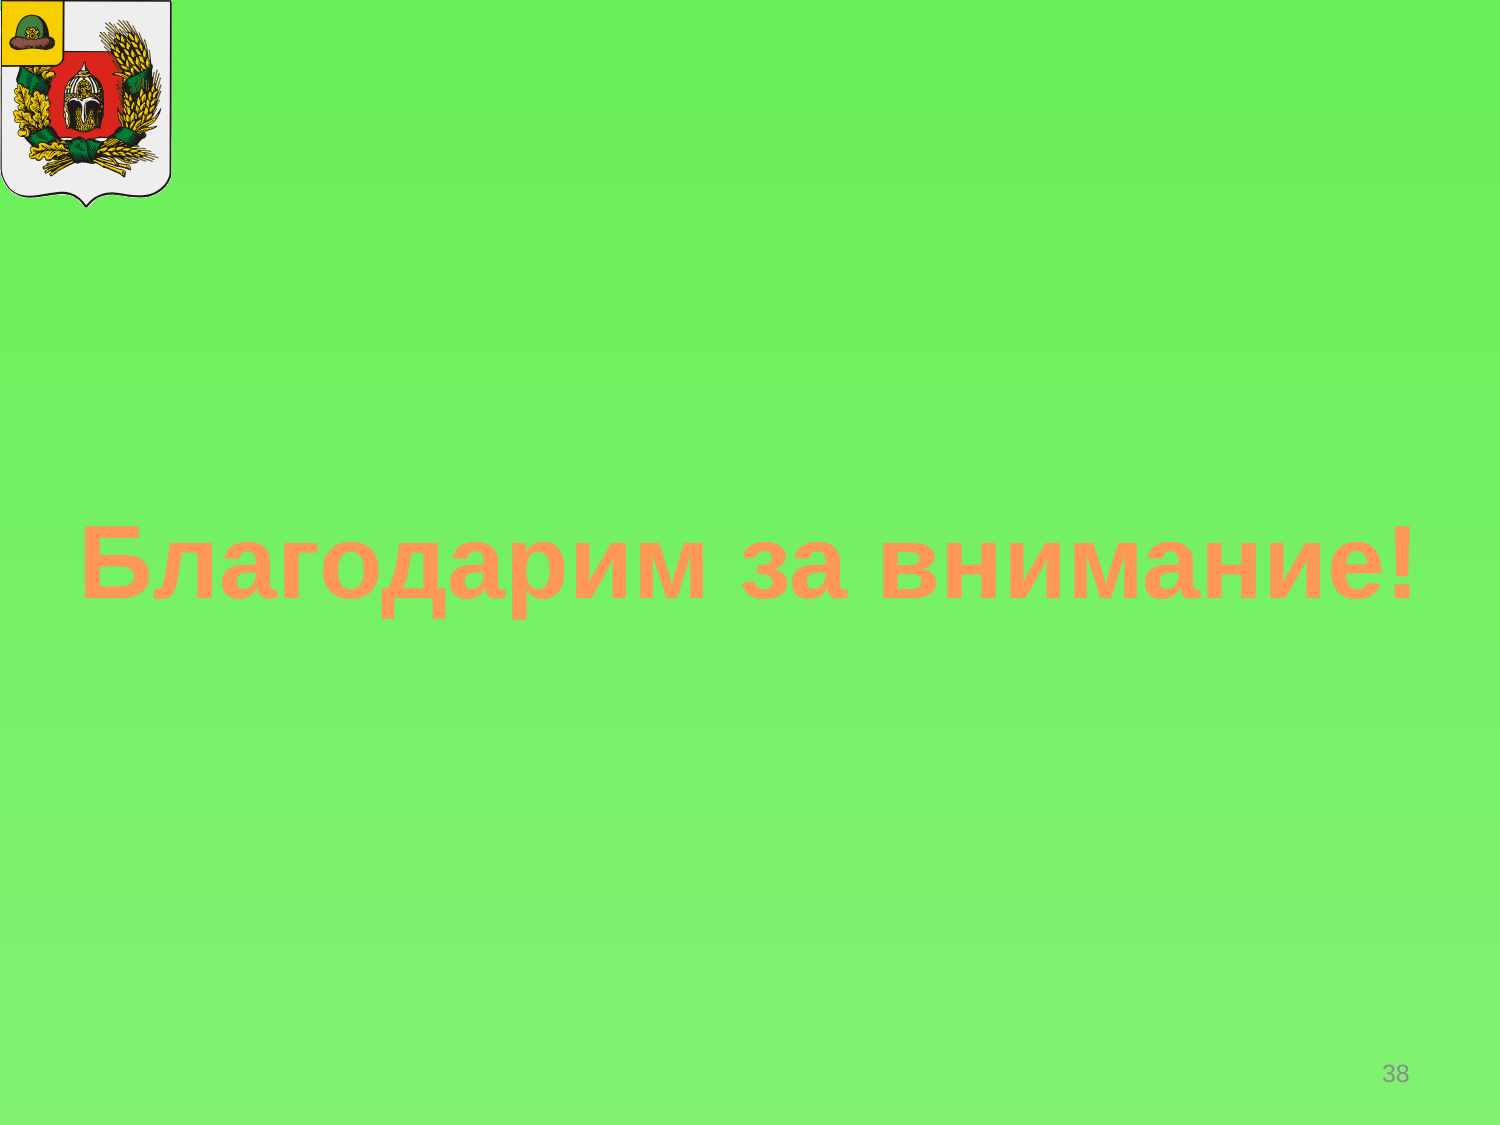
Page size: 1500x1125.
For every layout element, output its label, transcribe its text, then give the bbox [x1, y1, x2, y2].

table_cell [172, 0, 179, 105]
picture [0, 0, 172, 208]
slide_number 38 [1074, 1042, 1425, 1103]
table_cell [0, 141, 177, 218]
text_box Благодарим за внимание! [63, 486, 1437, 627]
